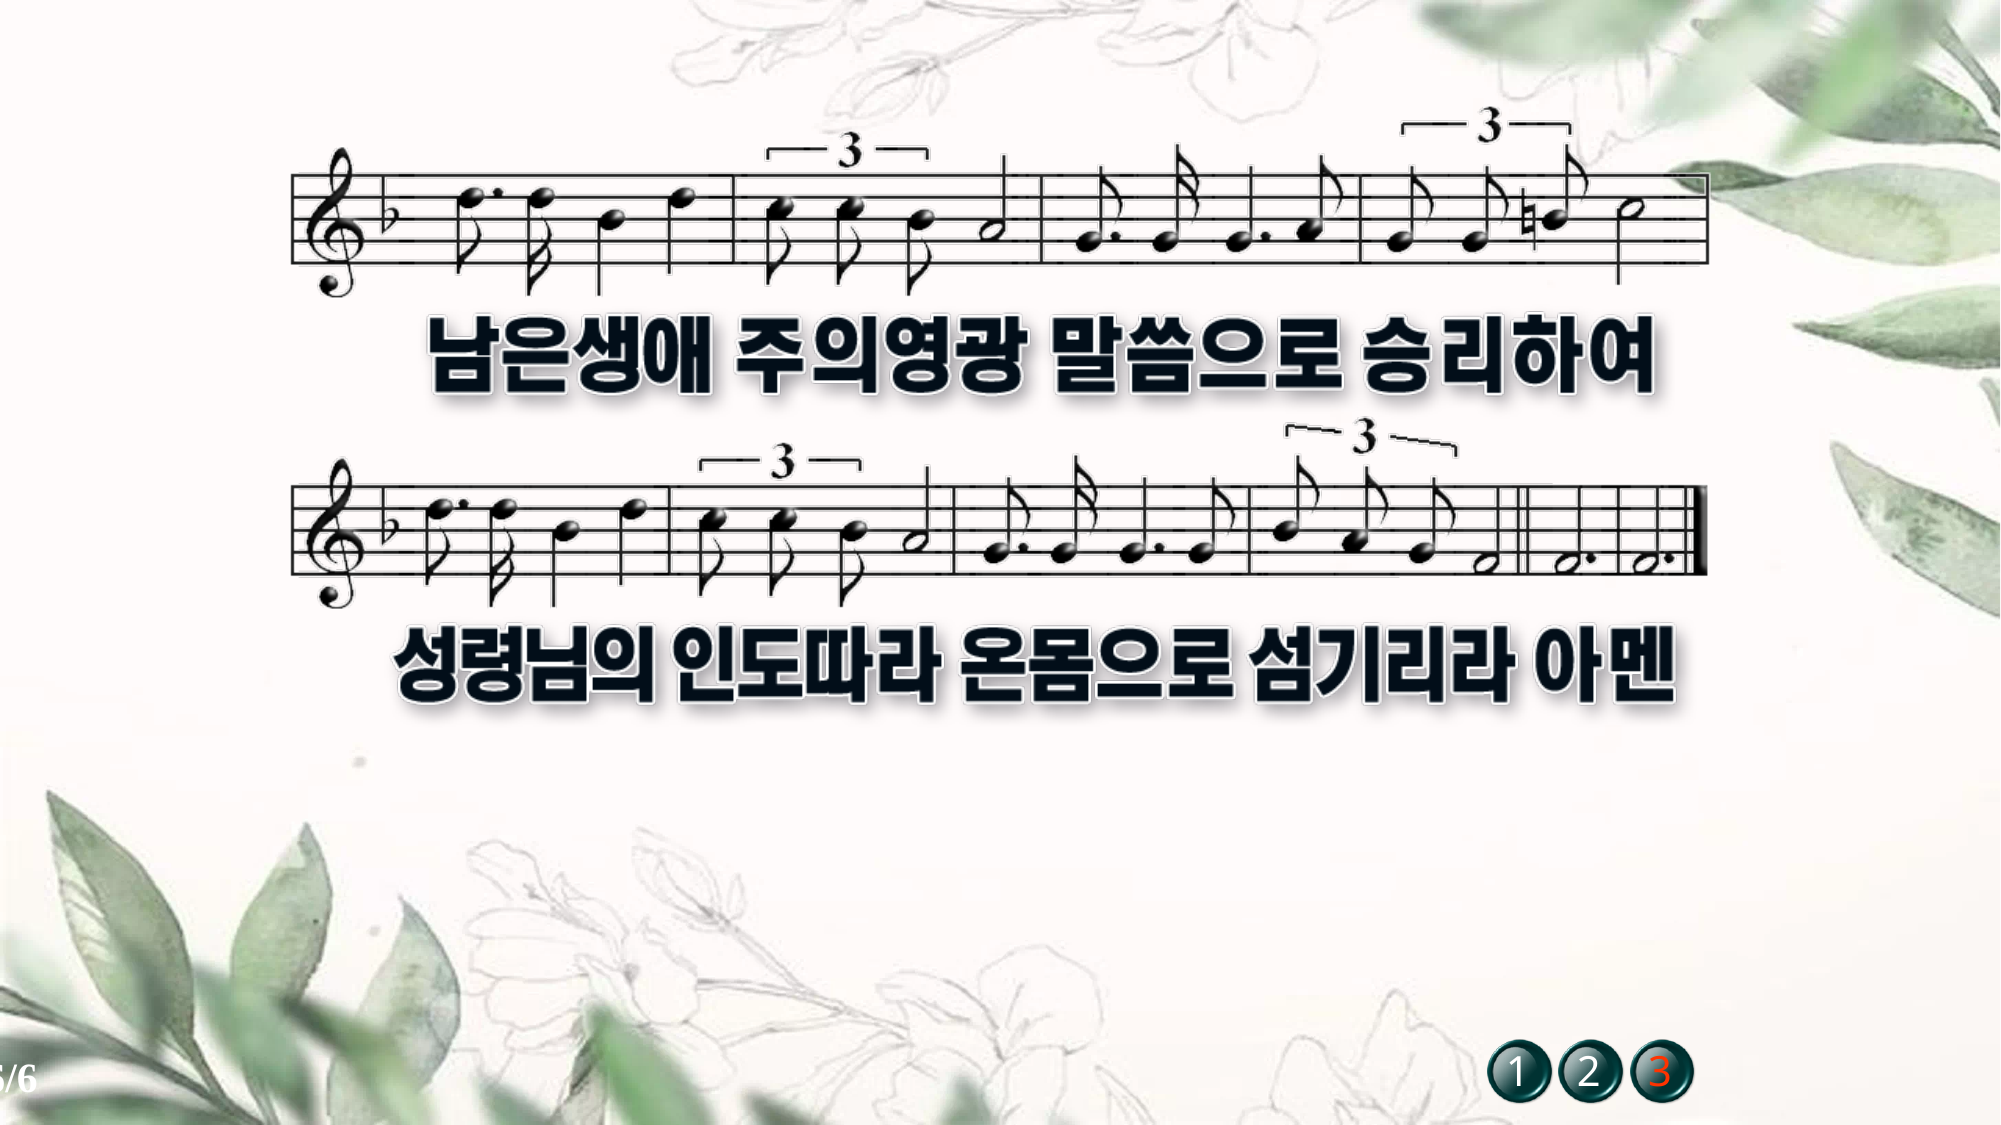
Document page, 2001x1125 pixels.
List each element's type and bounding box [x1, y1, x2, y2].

text_box [1627, 1035, 1697, 1106]
text_box [1484, 1035, 1555, 1106]
text_box [1555, 1035, 1626, 1106]
picture [0, 0, 2001, 1125]
